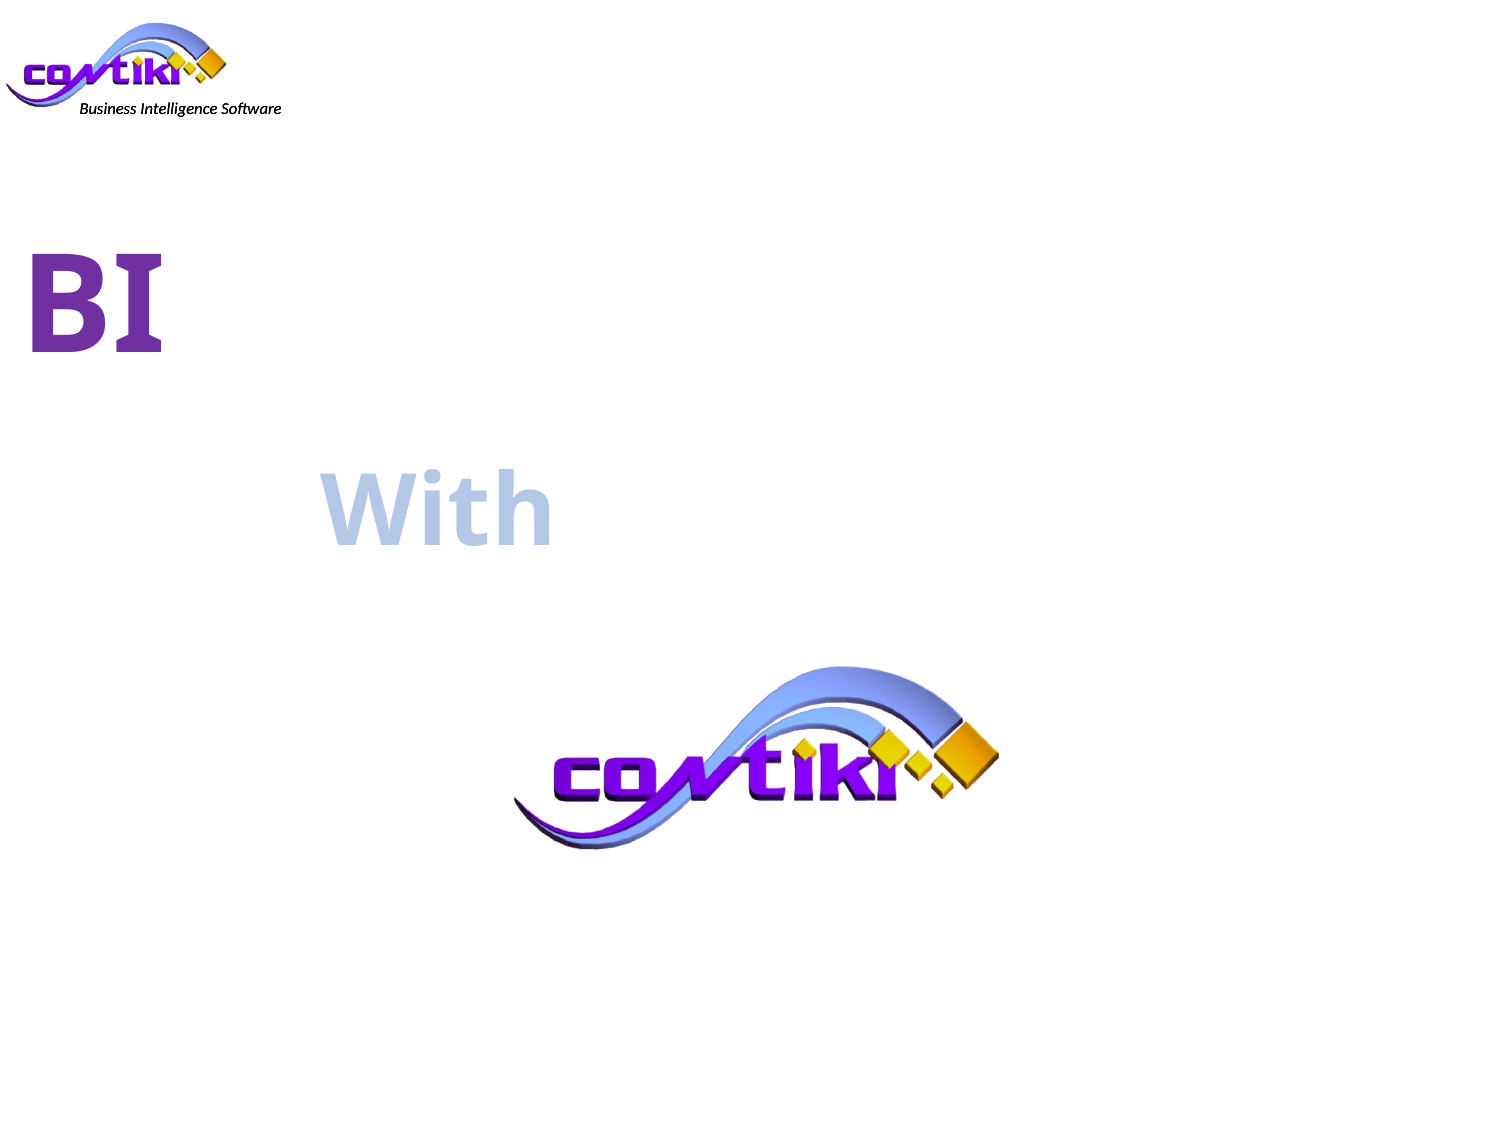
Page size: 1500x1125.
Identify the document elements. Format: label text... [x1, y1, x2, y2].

text_box BI With [5, 208, 1152, 581]
picture [0, 18, 231, 112]
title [501, 656, 1010, 861]
